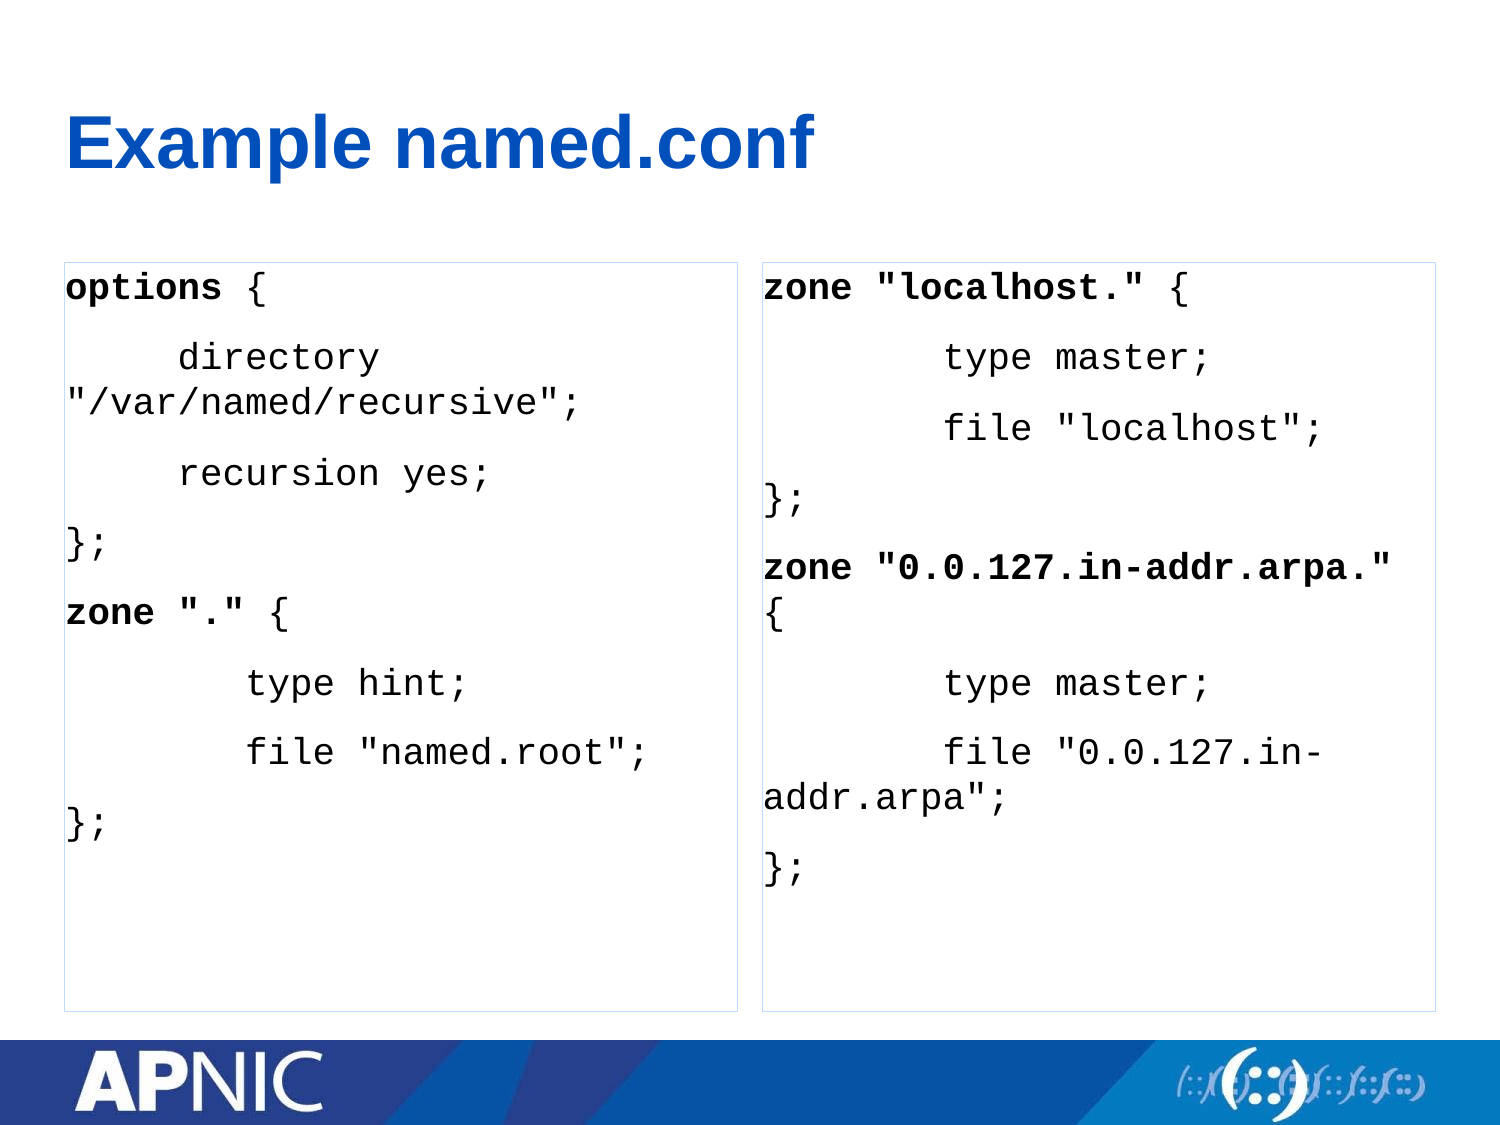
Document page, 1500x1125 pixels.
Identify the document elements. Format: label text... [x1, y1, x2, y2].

list zone "localhost." { type master; file "localhost"; }; zone "0.0.127.in-addr.arpa." { type master; file "0.0.127.in-addr.arpa"; }; [762, 262, 1436, 1012]
picture [0, 1040, 1500, 1125]
title Example named.conf [64, 45, 1436, 233]
list options { directory "/var/named/recursive"; recursion yes; }; zone "." { type hint; file "named.root"; }; [64, 262, 738, 1012]
